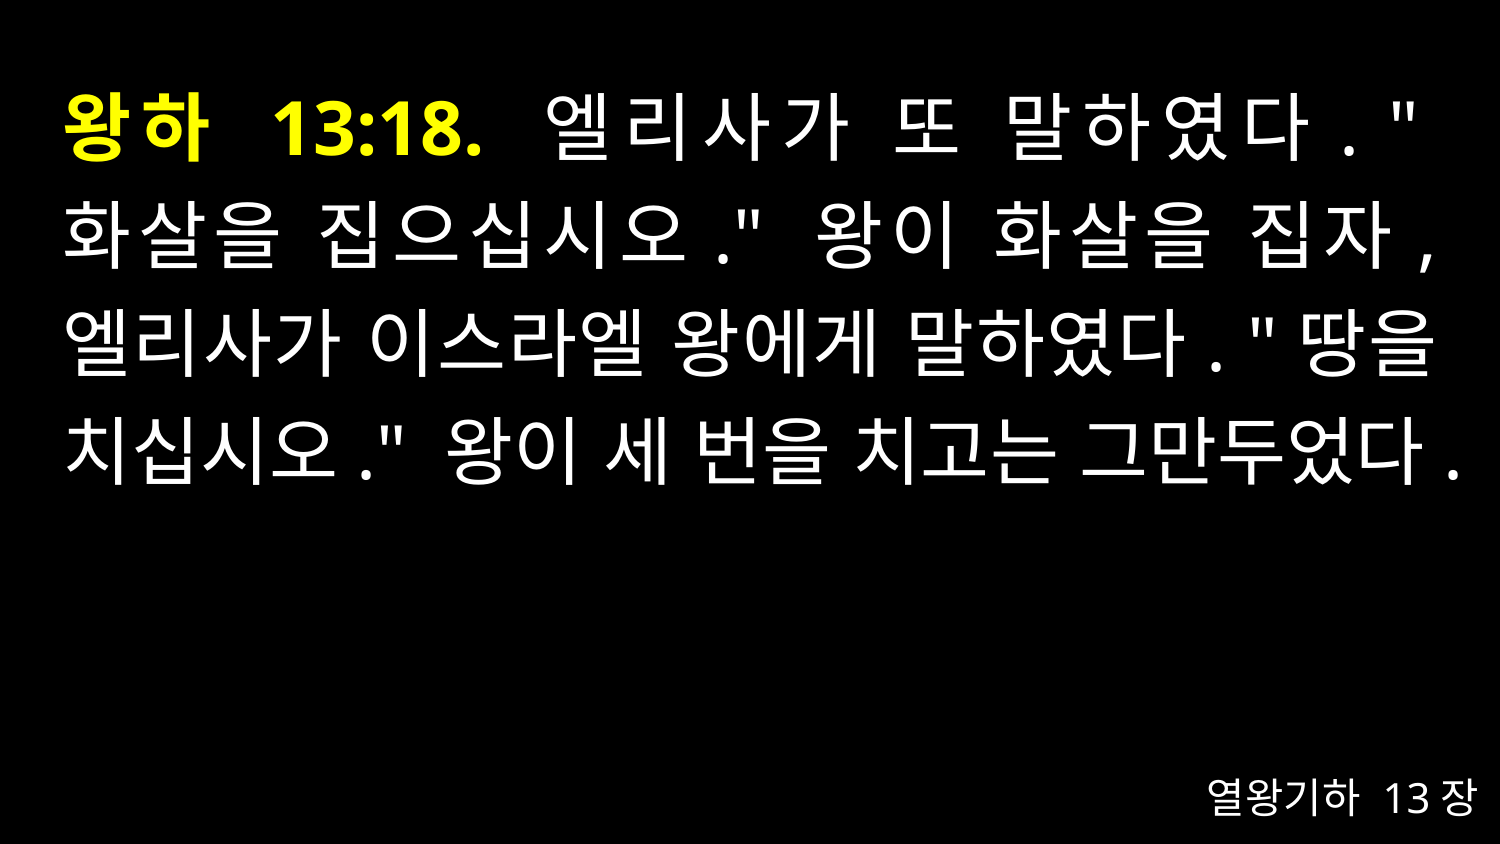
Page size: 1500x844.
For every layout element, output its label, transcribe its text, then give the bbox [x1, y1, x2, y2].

title 왕하 13:18. 엘리사가 또 말하였다. "화살을 집으십시오." 왕이 화살을 집자, 엘리사가 이스라엘 왕에게 말하였다. "땅을 치십시오." 왕이 세 번을 치고는 그만두었다. [0, 0, 1500, 844]
subtitle 열왕기하 13장 [916, 770, 1500, 844]
